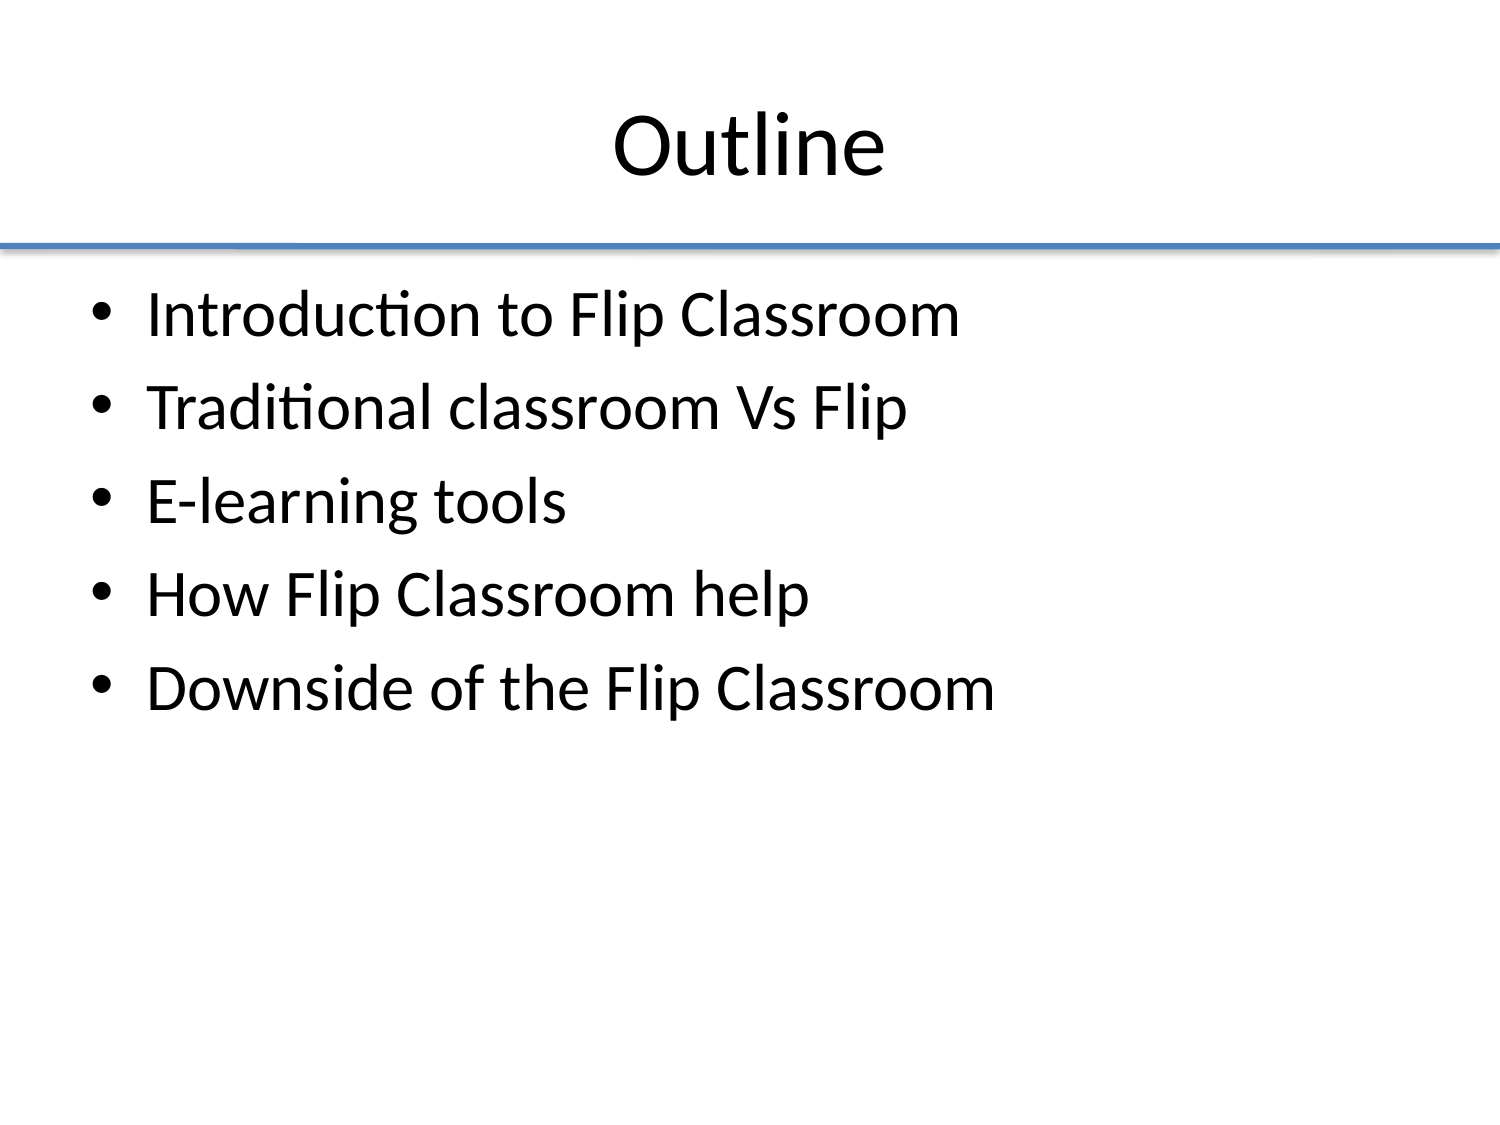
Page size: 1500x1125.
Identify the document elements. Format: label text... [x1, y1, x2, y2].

list Introduction to Flip Classroom Traditional classroom Vs Flip E-learning tools How Flip Classroom help Downside of the Flip Classroom [75, 262, 1425, 1005]
title Outline [75, 45, 1425, 233]
